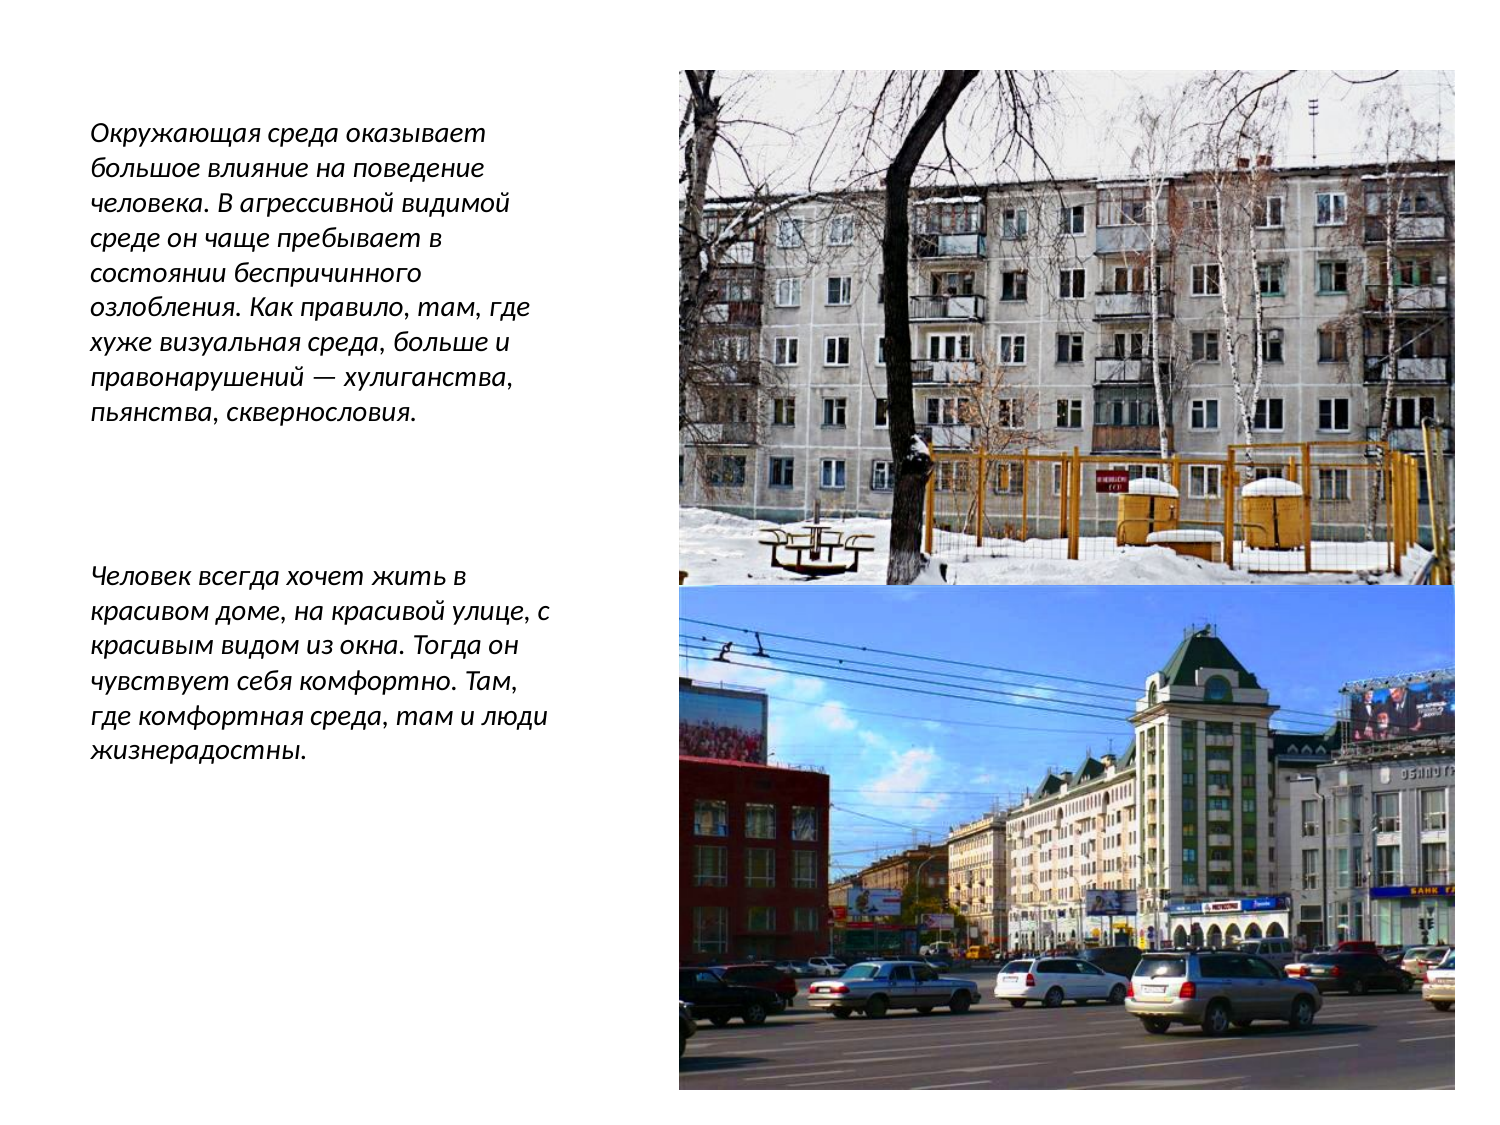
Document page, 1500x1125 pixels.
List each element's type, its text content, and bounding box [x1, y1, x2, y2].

list Окружающая среда оказывает большое влияние на поведение человека. В агрессивной видимой среде он чаще пребывает в состоянии беспричинного озлобления. Как правило, там, где хуже визуальная среда, больше и правонарушений — хулиганства, пьянства, сквернословия. Человек всегда хочет жить в красивом доме, на красивой улице, с красивым видом из окна. Тогда он чувствует себя комфортно. Там, где комфортная среда, там и люди жизнерадостны. [75, 105, 569, 1005]
picture [679, 70, 1455, 1091]
